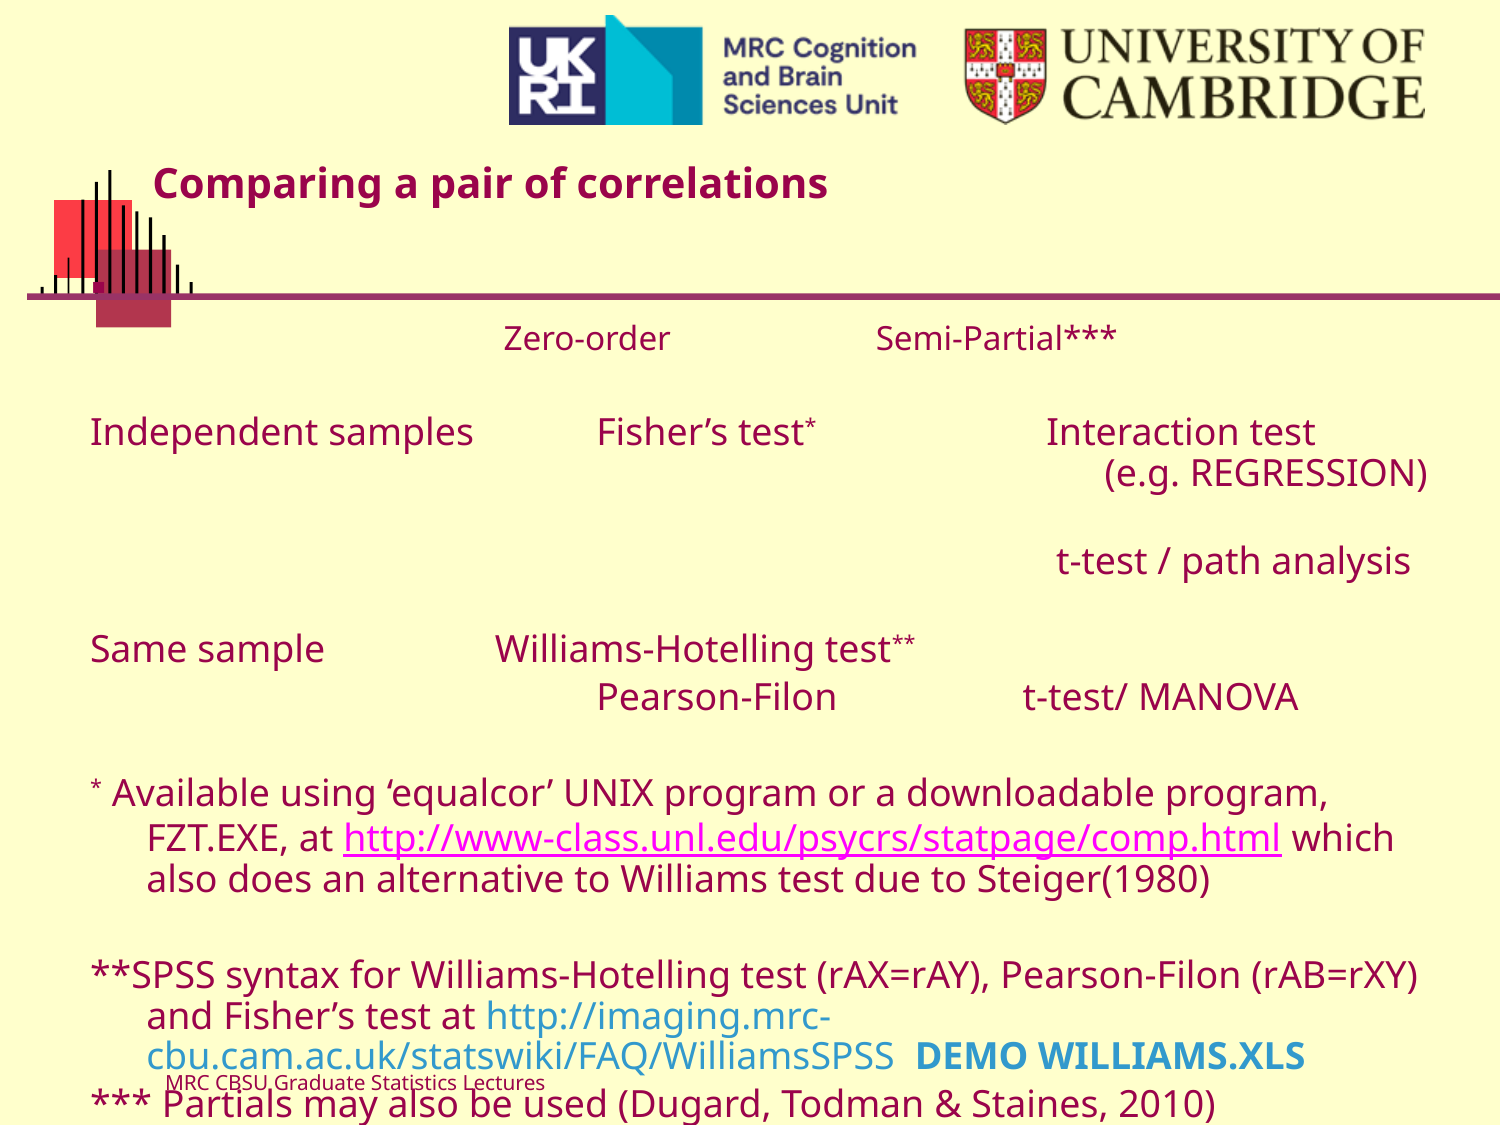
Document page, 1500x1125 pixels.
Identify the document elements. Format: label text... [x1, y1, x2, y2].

picture [509, 15, 1425, 125]
footer MRC CBSU Graduate Statistics Lectures [149, 1062, 988, 1101]
list Zero-order Semi-Partial*** Independent samples Fisher’s test* Interaction test (e.g. REGRESSION) t-test / path analysis Same sample Williams-Hotelling test** Pearson-Filon t-test/ MANOVA * Available using ‘equalcor’ UNIX program or a downloadable program, FZT.EXE, at http://www-class.unl.edu/psycrs/statpage/comp.html which also does an alternative to Williams test due to Steiger(1980) **SPSS syntax for Williams-Hotelling test (rAX=rAY), Pearson-Filon (rAB=rXY) and Fisher’s test at http://imaging.mrc- cbu.cam.ac.uk/statswiki/FAQ/WilliamsSPSS DEMO WILLIAMS.XLS *** Partials may also be used (Dugard, Todman & Staines, 2010) [75, 267, 1471, 1059]
title Comparing a pair of correlations [137, 137, 988, 233]
